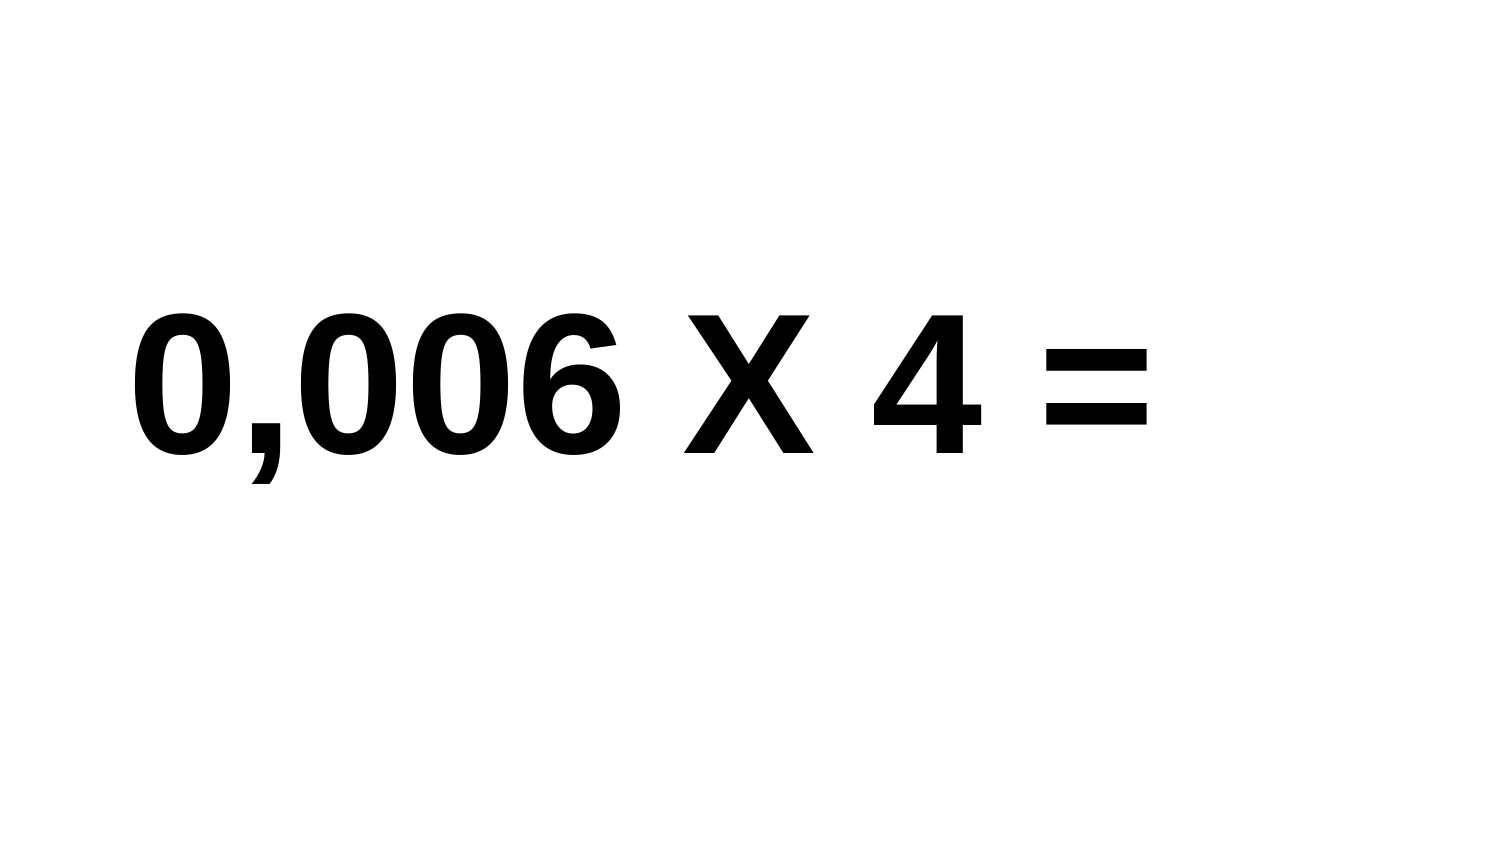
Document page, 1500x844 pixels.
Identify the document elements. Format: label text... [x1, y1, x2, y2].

text_box 0,006 X 4 = [112, 318, 1388, 509]
